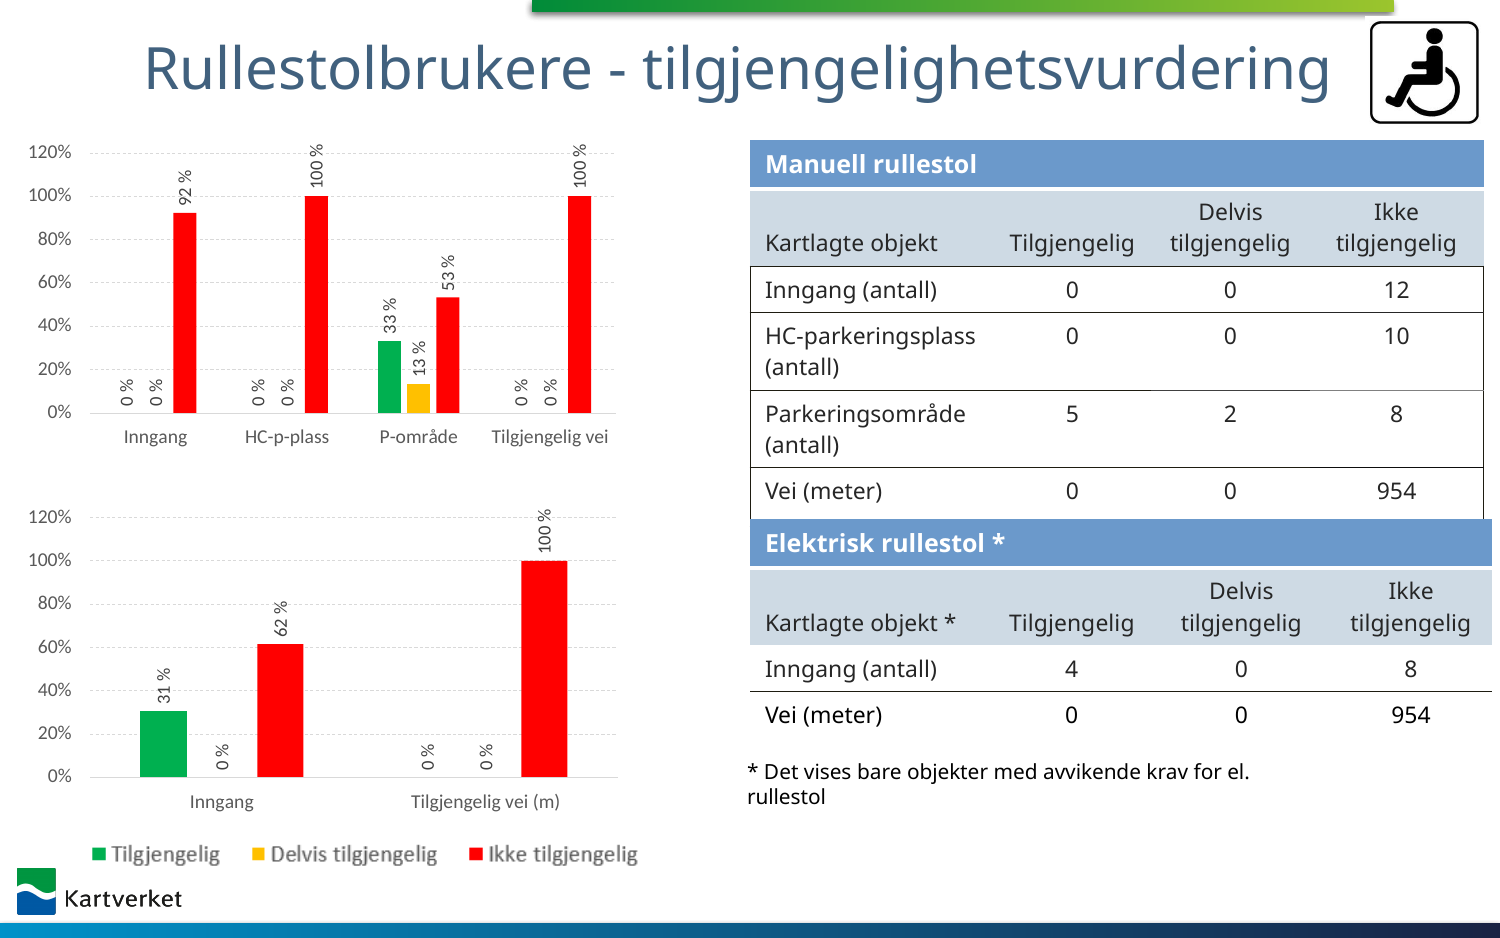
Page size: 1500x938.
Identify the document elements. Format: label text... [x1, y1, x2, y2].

table_cell Delvis tilgjengelig [1151, 191, 1310, 266]
table_cell 0 [1153, 645, 1330, 691]
table_cell 8 [1310, 391, 1483, 467]
table_cell Parkeringsområde (antall) [751, 391, 994, 467]
table_cell 0 [994, 313, 1151, 390]
table_cell 5 [994, 391, 1151, 467]
table_cell 0 [1153, 692, 1330, 738]
table_cell 954 [1310, 468, 1483, 519]
table_cell Kartlagte objekt * [750, 570, 991, 645]
table_cell 0 [991, 692, 1153, 738]
table_cell Kartlagte objekt [750, 191, 994, 266]
table_cell Vei (meter) [750, 692, 991, 738]
table_cell HC-parkeringsplass (antall) [751, 313, 994, 390]
table_header Elektrisk rullestol * [750, 519, 1492, 566]
table_cell 12 [1310, 267, 1483, 312]
table_cell Tilgjengelig [991, 570, 1153, 645]
picture [20, 135, 629, 457]
table_cell 0 [1151, 313, 1310, 390]
table_cell Ikke tilgjengelig [1330, 570, 1492, 645]
table_cell 0 [1151, 267, 1310, 312]
table_cell Ikke tilgjengelig [1310, 191, 1484, 266]
table_cell 4 [991, 645, 1153, 691]
table_cell Tilgjengelig [994, 191, 1151, 266]
table_cell 10 [1310, 313, 1483, 390]
table_cell Delvis tilgjengelig [1153, 570, 1330, 645]
table_cell 2 [1151, 391, 1310, 467]
table_cell 0 [994, 468, 1151, 519]
table_cell 0 [1151, 468, 1310, 519]
text_box * Det vises bare objekter med avvikende krav for el. rullestol [732, 751, 1317, 816]
table_cell 8 [1330, 645, 1492, 691]
table_cell Inngang (antall) [750, 645, 991, 691]
table_header Manuell rullestol [750, 140, 1484, 187]
table_cell 0 [994, 267, 1151, 312]
picture [1365, 16, 1484, 129]
picture [86, 838, 643, 870]
picture [20, 499, 630, 822]
table_cell Vei (meter) [751, 468, 994, 519]
text_box Rullestolbrukere - tilgjengelighetsvurdering [39, 12, 1348, 109]
table_cell Inngang (antall) [751, 267, 994, 312]
table_cell 954 [1330, 692, 1492, 738]
